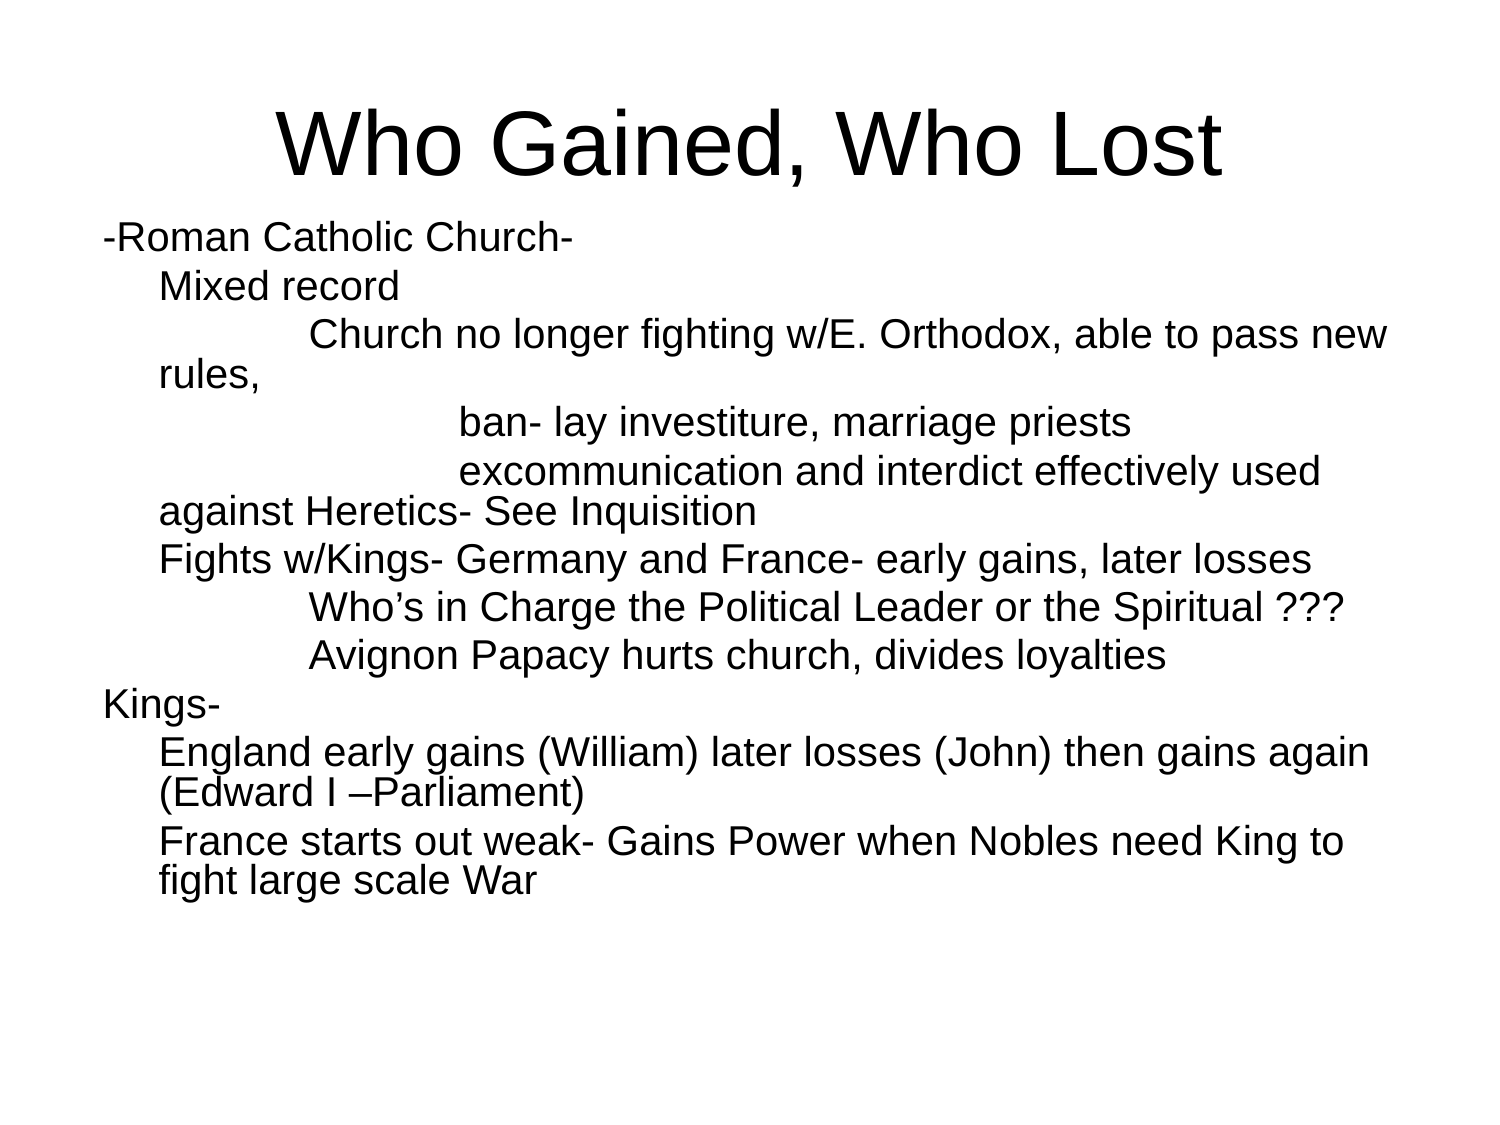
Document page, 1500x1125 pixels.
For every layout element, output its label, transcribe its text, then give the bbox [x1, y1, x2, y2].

title Who Gained, Who Lost [75, 45, 1425, 233]
list -Roman Catholic Church- Mixed record Church no longer fighting w/E. Orthodox, able to pass new rules, ban- lay investiture, marriage priests excommunication and interdict effectively used against Heretics- See Inquisition Fights w/Kings- Germany and France- early gains, later losses Who’s in Charge the Political Leader or the Spiritual ??? Avignon Papacy hurts church, divides loyalties Kings- England early gains (William) later losses (John) then gains again (Edward I –Parliament) France starts out weak- Gains Power when Nobles need King to fight large scale War [87, 212, 1438, 955]
